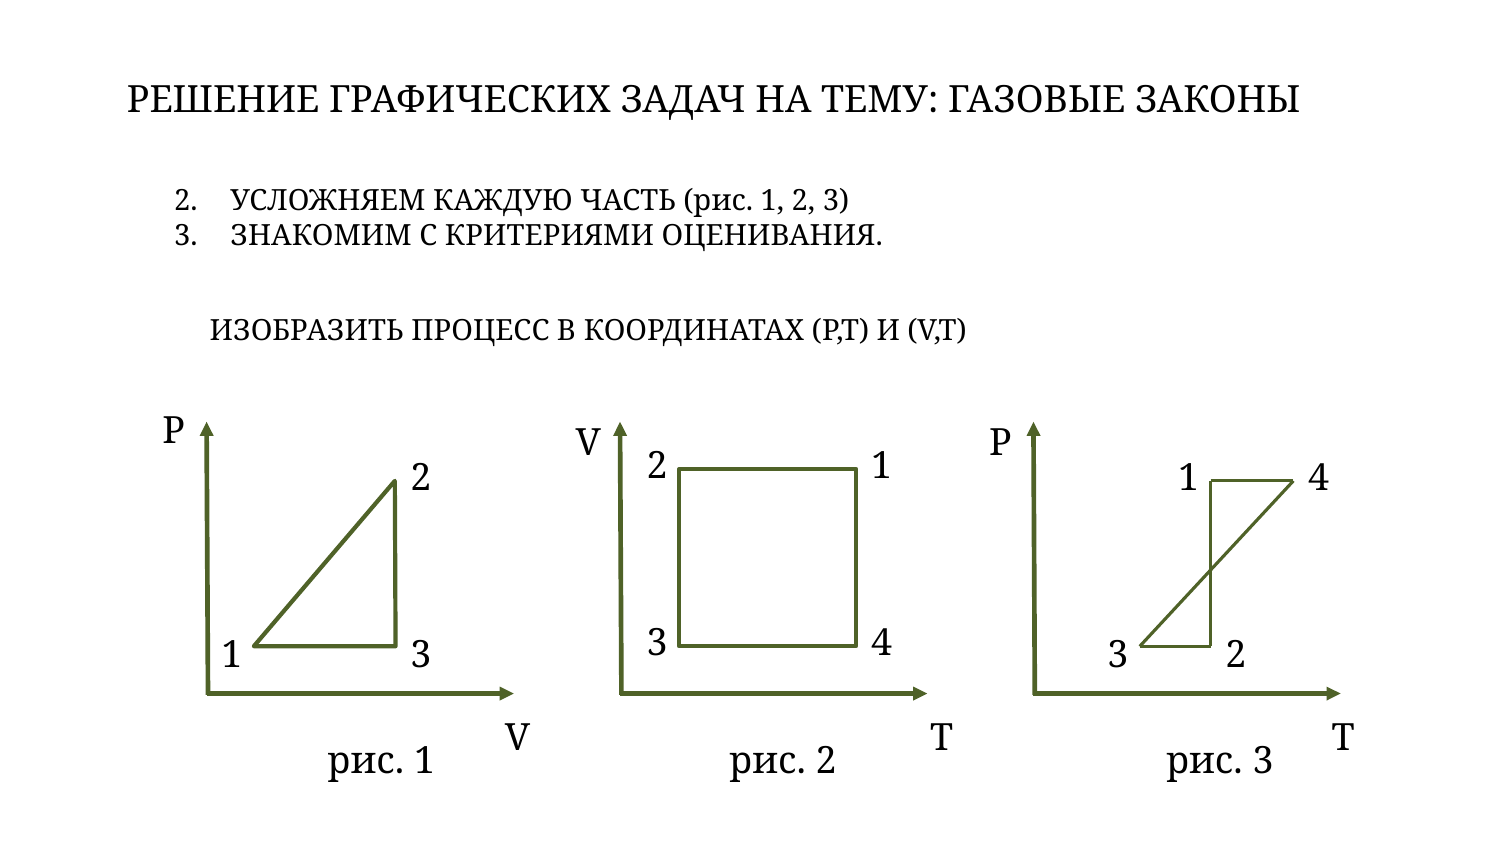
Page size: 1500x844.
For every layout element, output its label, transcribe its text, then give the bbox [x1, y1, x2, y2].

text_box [1139, 480, 1210, 645]
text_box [1033, 421, 1341, 696]
text_box Т [915, 705, 963, 766]
text_box УСЛОЖНЯЕМ КАЖДУЮ ЧАСТЬ (рис. 1, 2, 3) ЗНАКОМИМ С КРИТЕРИЯМИ ОЦЕНИВАНИЯ. [159, 173, 1176, 259]
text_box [206, 421, 514, 696]
text_box рис. 3 [1151, 728, 1294, 789]
text_box РЕШЕНИЕ ГРАФИЧЕСКИХ ЗАДАЧ НА ТЕМУ: ГАЗОВЫЕ ЗАКОНЫ [112, 67, 1365, 128]
text_box рис. 1 [312, 728, 455, 789]
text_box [619, 421, 928, 696]
text_box V [560, 410, 609, 470]
text_box Т [1316, 705, 1365, 766]
text_box P [147, 398, 195, 458]
text_box P [974, 410, 1022, 470]
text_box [1215, 487, 1294, 647]
text_box рис. 2 [714, 728, 857, 789]
text_box ИЗОБРАЗИТЬ ПРОЦЕСС В КООРДИНАТАХ (P,T) И (V,T) [194, 303, 1294, 354]
text_box V [490, 705, 538, 766]
